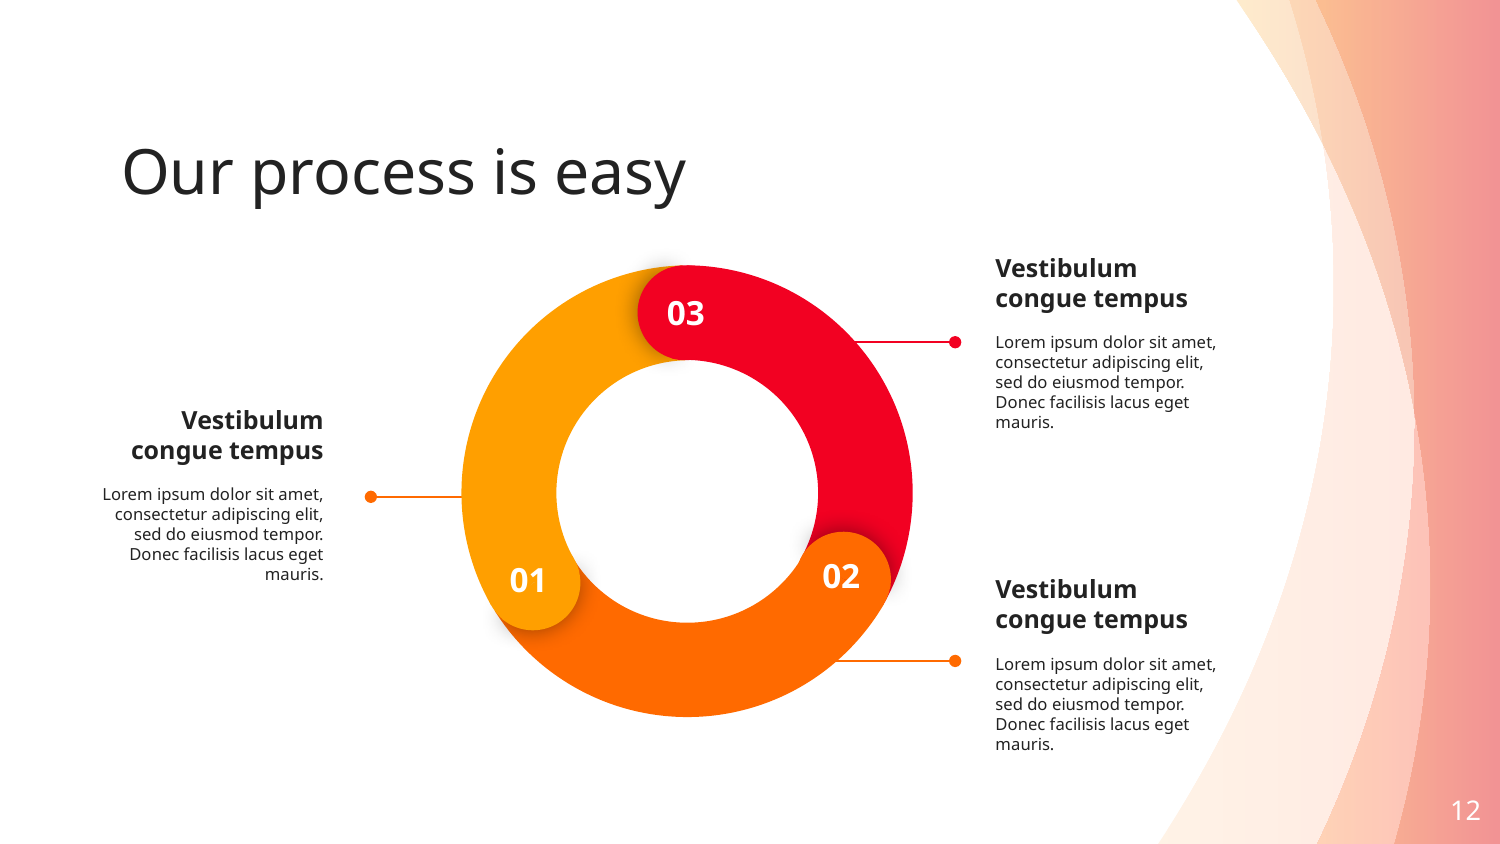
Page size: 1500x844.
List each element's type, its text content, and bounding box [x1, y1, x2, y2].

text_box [1005, 557, 1250, 770]
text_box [1005, 236, 1250, 449]
slide_number ‹#› [1391, 779, 1482, 844]
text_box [373, 181, 1001, 805]
title Our process is easy [121, 84, 1111, 207]
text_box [81, 388, 368, 601]
